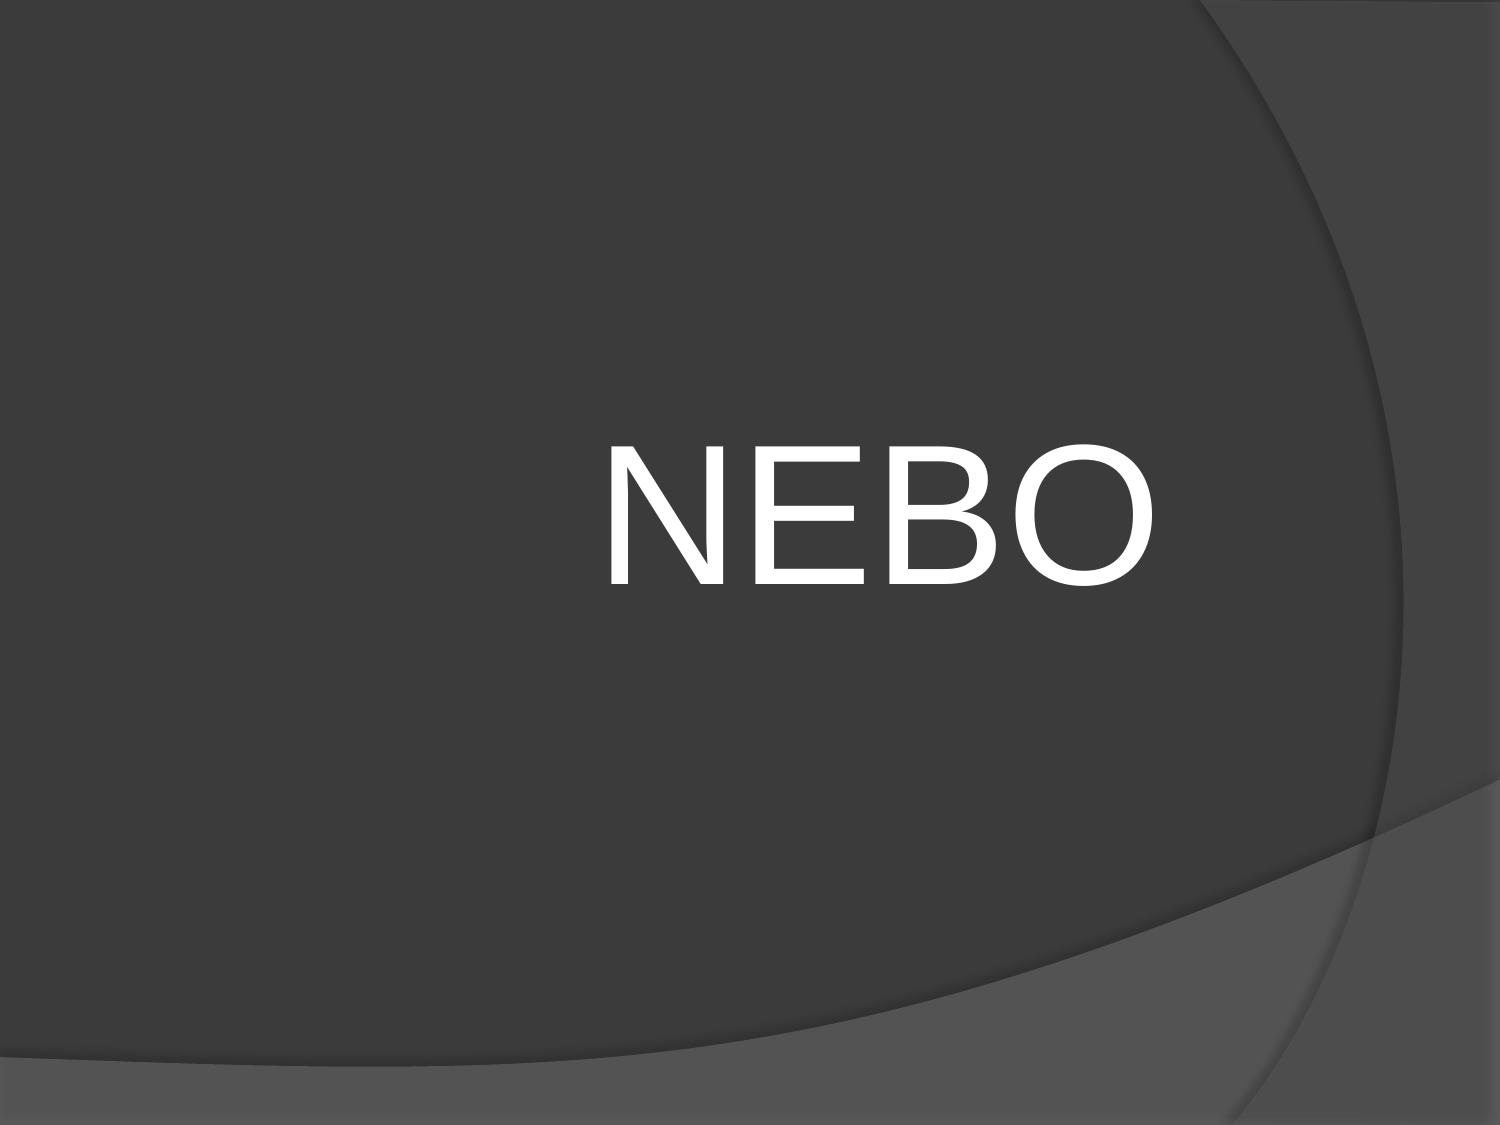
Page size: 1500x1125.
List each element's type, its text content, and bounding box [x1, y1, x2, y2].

list NEBO [75, 262, 1300, 1005]
